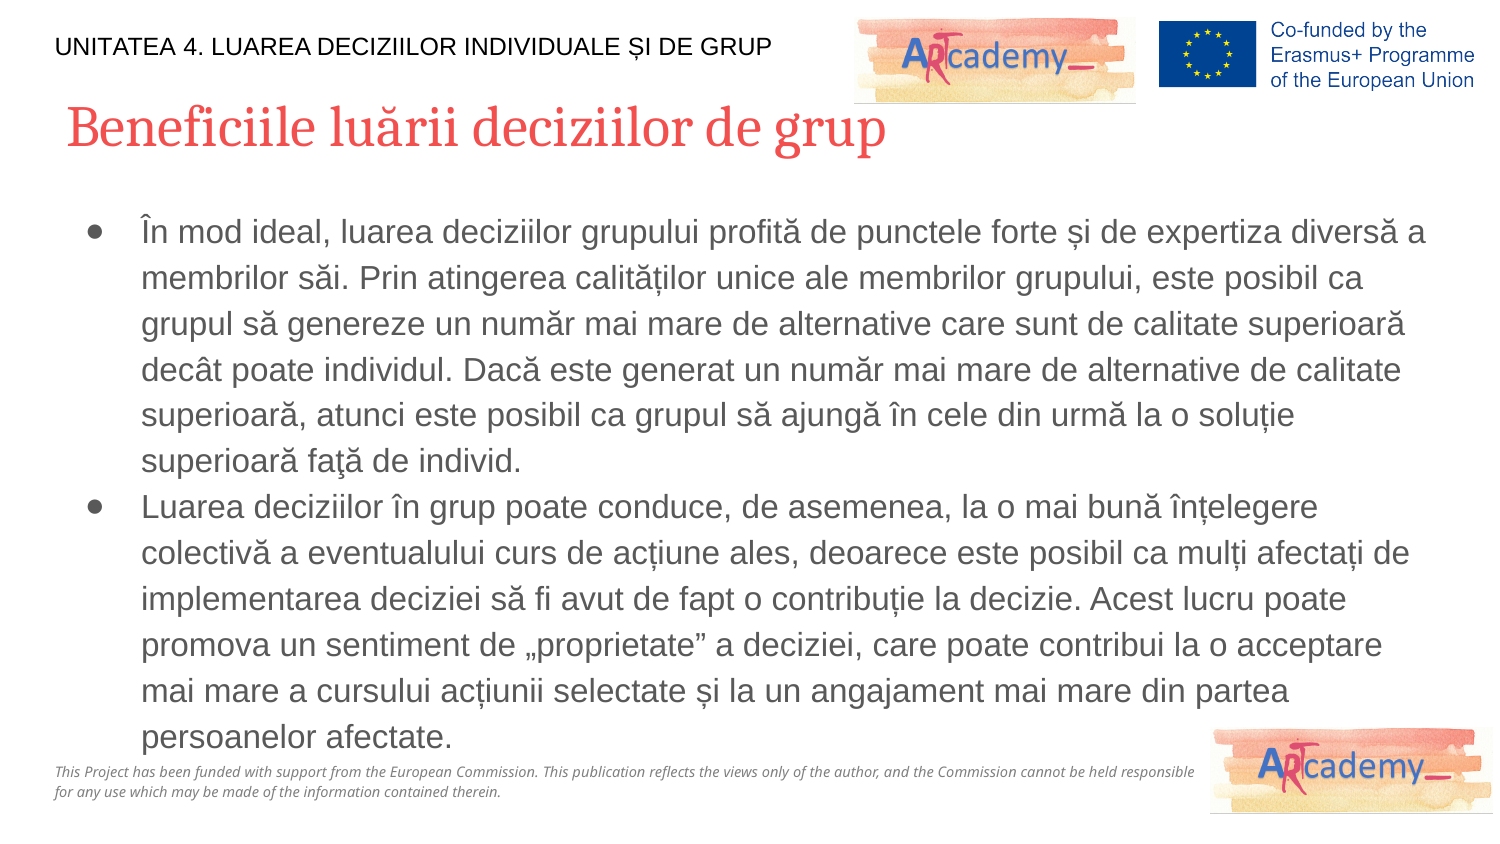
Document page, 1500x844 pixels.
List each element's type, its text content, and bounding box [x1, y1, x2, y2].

list În mod ideal, luarea deciziilor grupului profită de punctele forte și de expertiza diversă a membrilor săi. Prin atingerea calităților unice ale membrilor grupului, este posibil ca grupul să genereze un număr mai mare de alternative care sunt de calitate superioară decât poate individul. Dacă este generat un număr mai mare de alternative de calitate superioară, atunci este posibil ca grupul să ajungă în cele din urmă la o soluție superioară faţă de individ. Luarea deciziilor în grup poate conduce, de asemenea, la o mai bună înțelegere colectivă a eventualului curs de acțiune ales, deoarece este posibil ca mulți afectați de implementarea deciziei să fi avut de fapt o contribuție la decizie. Acest lucru poate promova un sentiment de „proprietate” a deciziei, care poate contribui la o acceptare mai mare a cursului acțiunii selectate și la un angajament mai mare din partea persoanelor afectate. [51, 189, 1449, 750]
title Beneficiile luării deciziilor de grup [51, 72, 1449, 167]
picture [1210, 709, 1493, 844]
text_box UNITATEA 4. LUAREA DECIZIILOR INDIVIDUALE ȘI DE GRUP [39, 22, 849, 68]
picture [854, 0, 1137, 134]
text_box This Project has been funded with support from the European Commission. This publication reflects the views only of the author, and the Commission cannot be held responsible for any use which may be made of the information contained therein. [39, 754, 1205, 799]
picture [1158, 21, 1474, 91]
